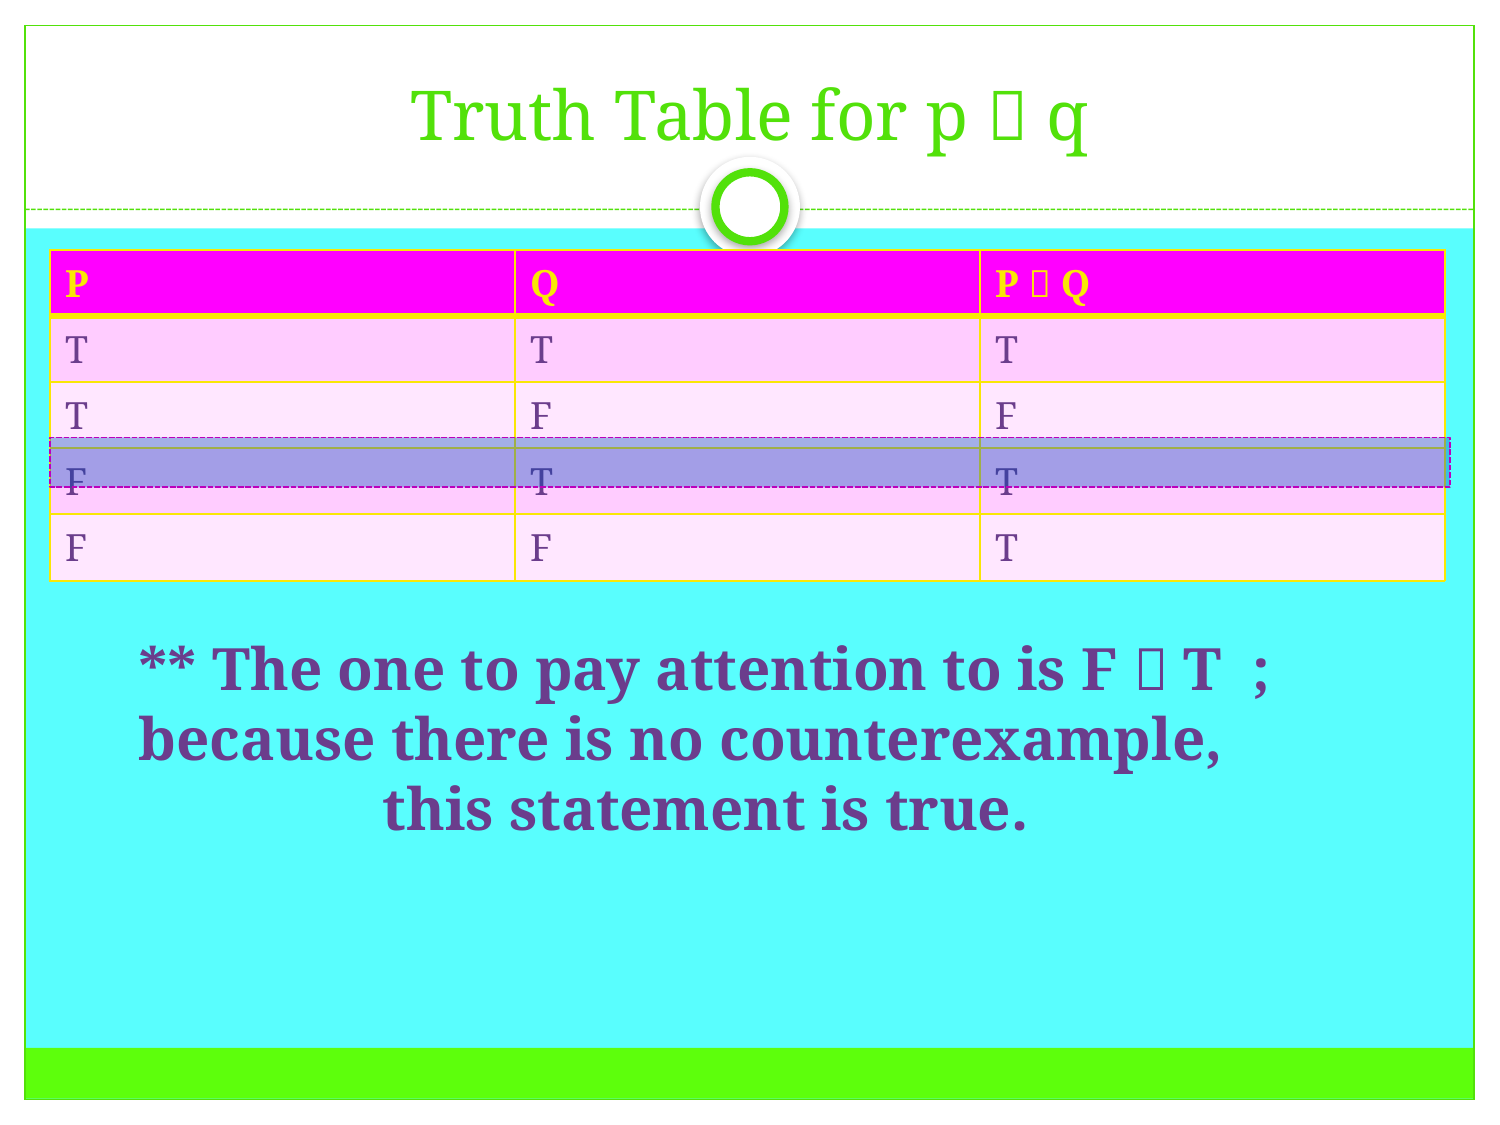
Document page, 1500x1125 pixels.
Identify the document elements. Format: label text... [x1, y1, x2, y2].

table_cell F [51, 515, 514, 580]
table_header P  Q [981, 251, 1444, 313]
table_cell T [51, 319, 514, 381]
title Truth Table for p  q [49, 37, 1450, 162]
table_cell T [981, 515, 1444, 580]
text_box [49, 437, 1451, 488]
table_cell F [51, 488, 514, 513]
table_cell T [981, 319, 1444, 381]
text_box ** The one to pay attention to is F  T ; because there is no counterexample, this statement is true. [123, 624, 1301, 920]
table_cell T [516, 488, 979, 513]
table_cell F [516, 383, 979, 437]
table_cell F [516, 515, 979, 580]
table_cell T [516, 319, 979, 381]
table_header Q [516, 251, 979, 313]
table_cell T [51, 383, 514, 437]
table_cell F [981, 383, 1444, 437]
table_cell T [981, 488, 1444, 513]
table_header P [51, 251, 514, 313]
